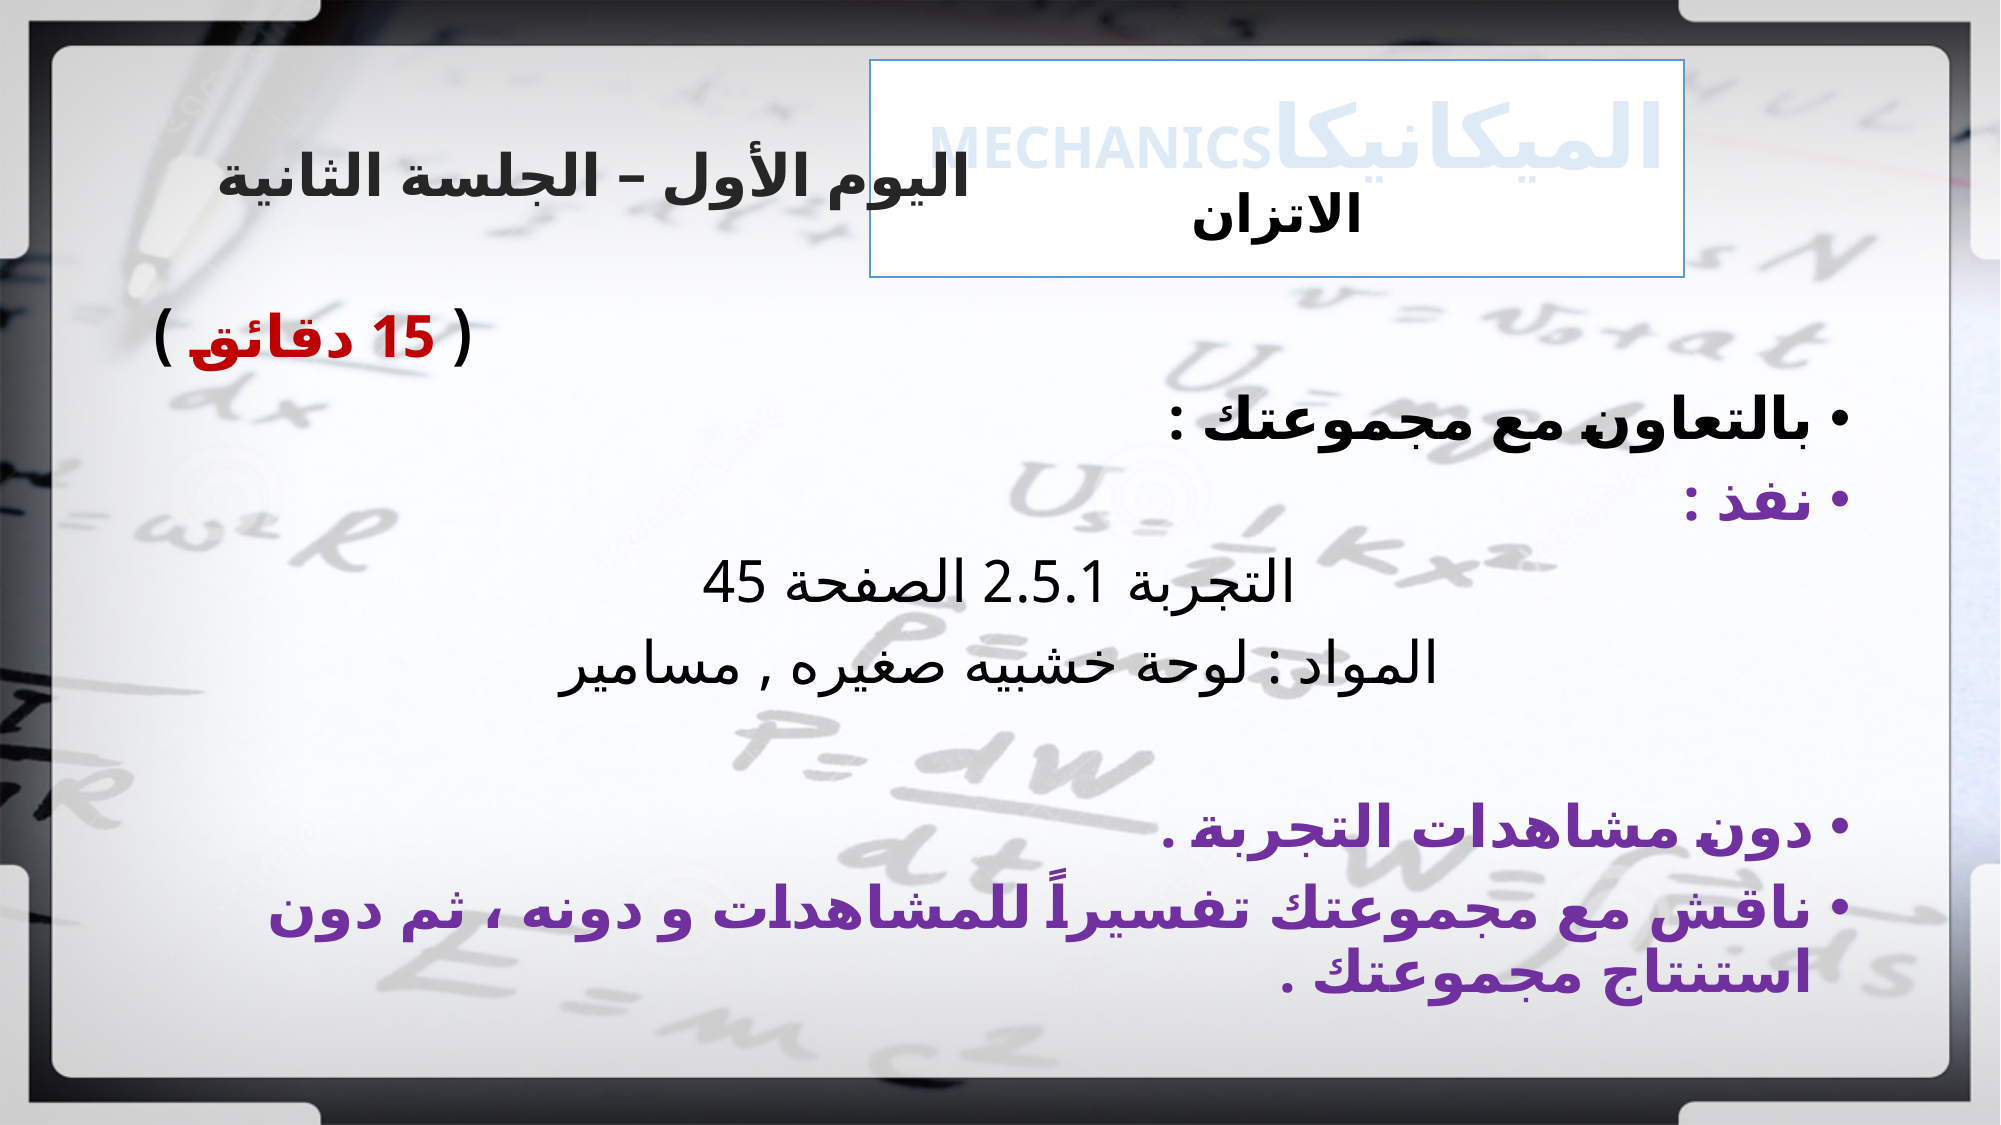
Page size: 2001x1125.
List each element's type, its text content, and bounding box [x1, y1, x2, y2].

picture [0, 0, 2001, 1125]
list ( 15 دقائق ) بالتعاون مع مجموعتك : نفذ : التجربة 2.5.1 الصفحة 45 المواد : لوحة خشبيه صغيره , مسامير دون مشاهدات التجربة . ناقش مع مجموعتك تفسيراً للمشاهدات و دونه ، ثم دون استنتاج مجموعتك . [137, 299, 1863, 1014]
text_box اليوم الأول – الجلسة الثانية [201, 130, 987, 216]
title الميكانيكاMECHANICS الاتزان [869, 59, 1685, 278]
